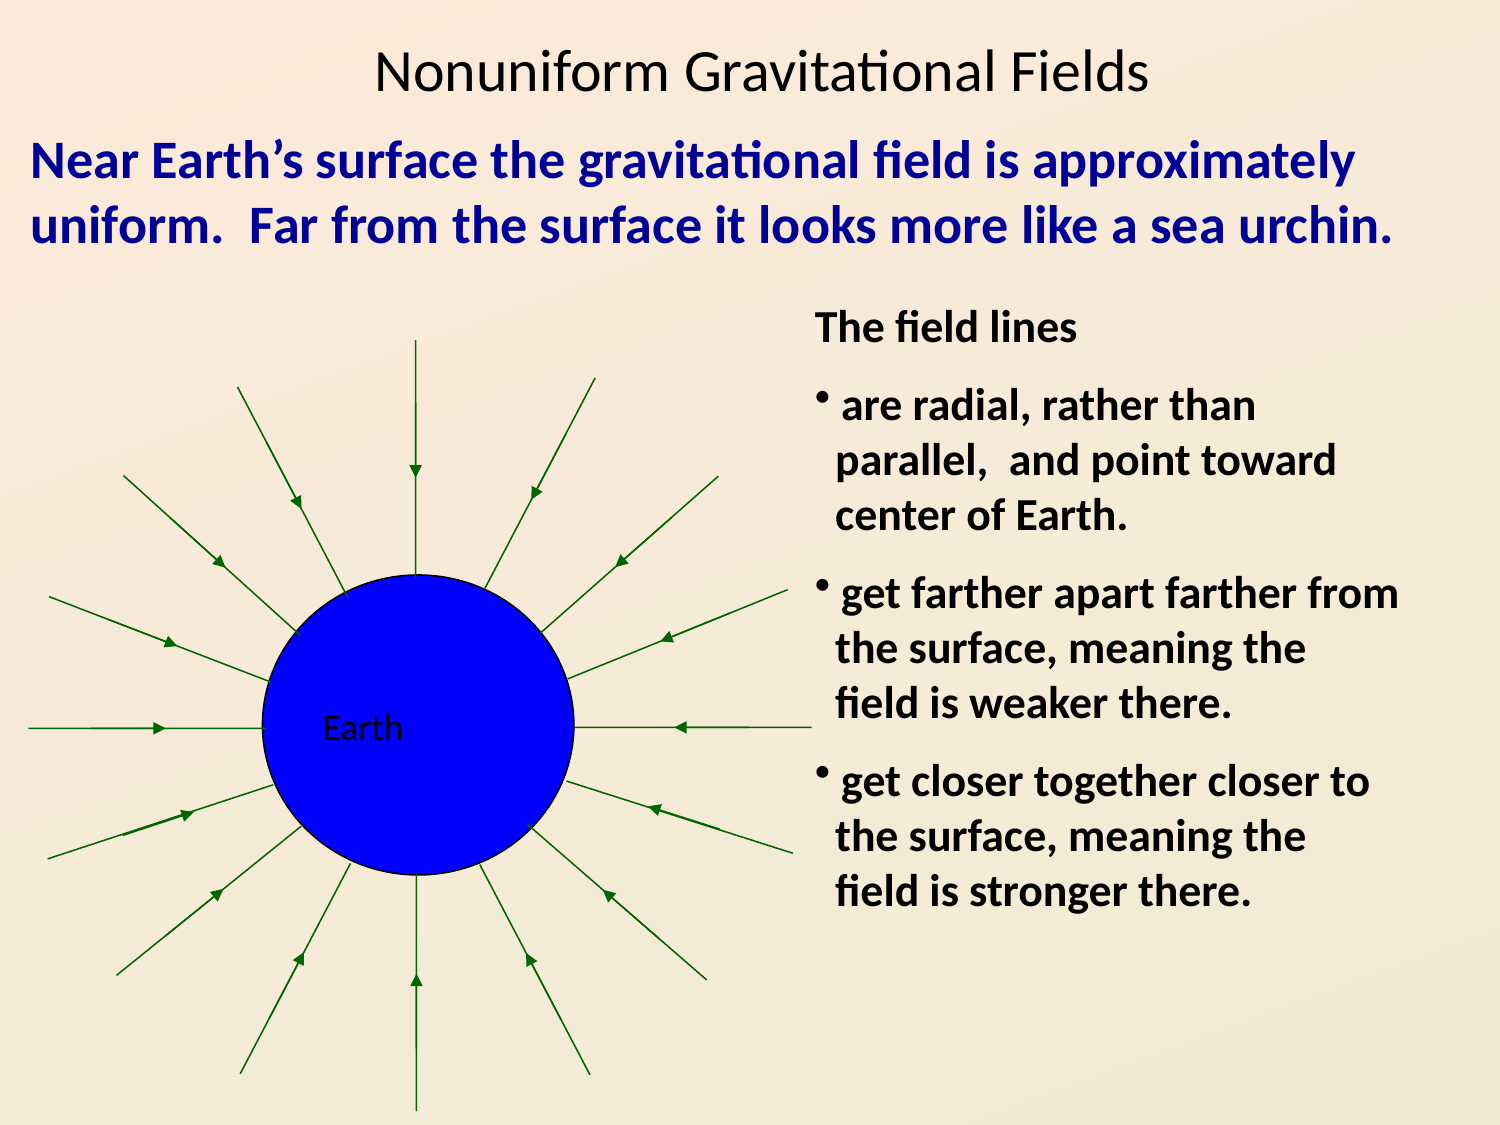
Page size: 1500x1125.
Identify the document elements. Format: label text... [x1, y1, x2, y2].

text_box [151, 809, 194, 827]
title Nonuniform Gravitational Fields [125, 23, 1400, 111]
text_box [648, 804, 688, 820]
text_box The field lines are radial, rather than parallel, and point toward center of Earth. get farther apart farther from the surface, meaning the field is weaker there. get closer together closer to the surface, meaning the field is stronger there. [800, 289, 1493, 923]
text_box Earth [262, 574, 574, 875]
text_box Near Earth’s surface the gravitational field is approximately uniform. Far from the surface it looks more like a sea urchin. [15, 116, 1475, 262]
